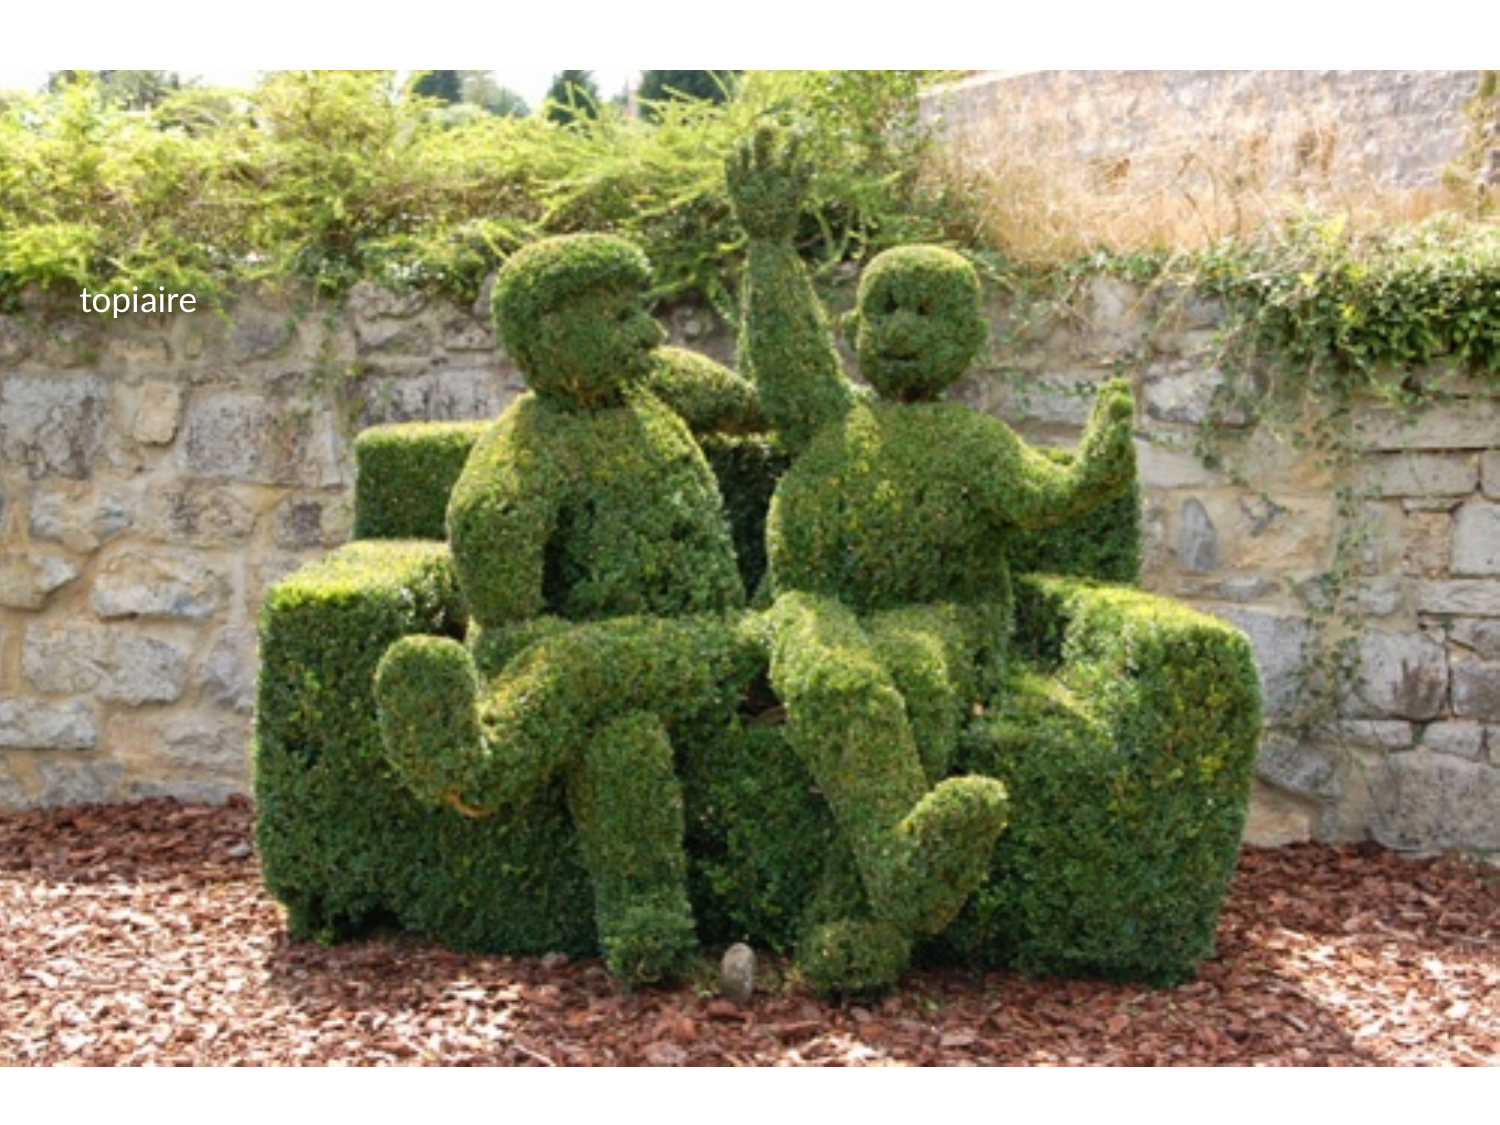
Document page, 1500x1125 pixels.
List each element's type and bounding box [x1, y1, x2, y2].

picture [0, 70, 1500, 1067]
